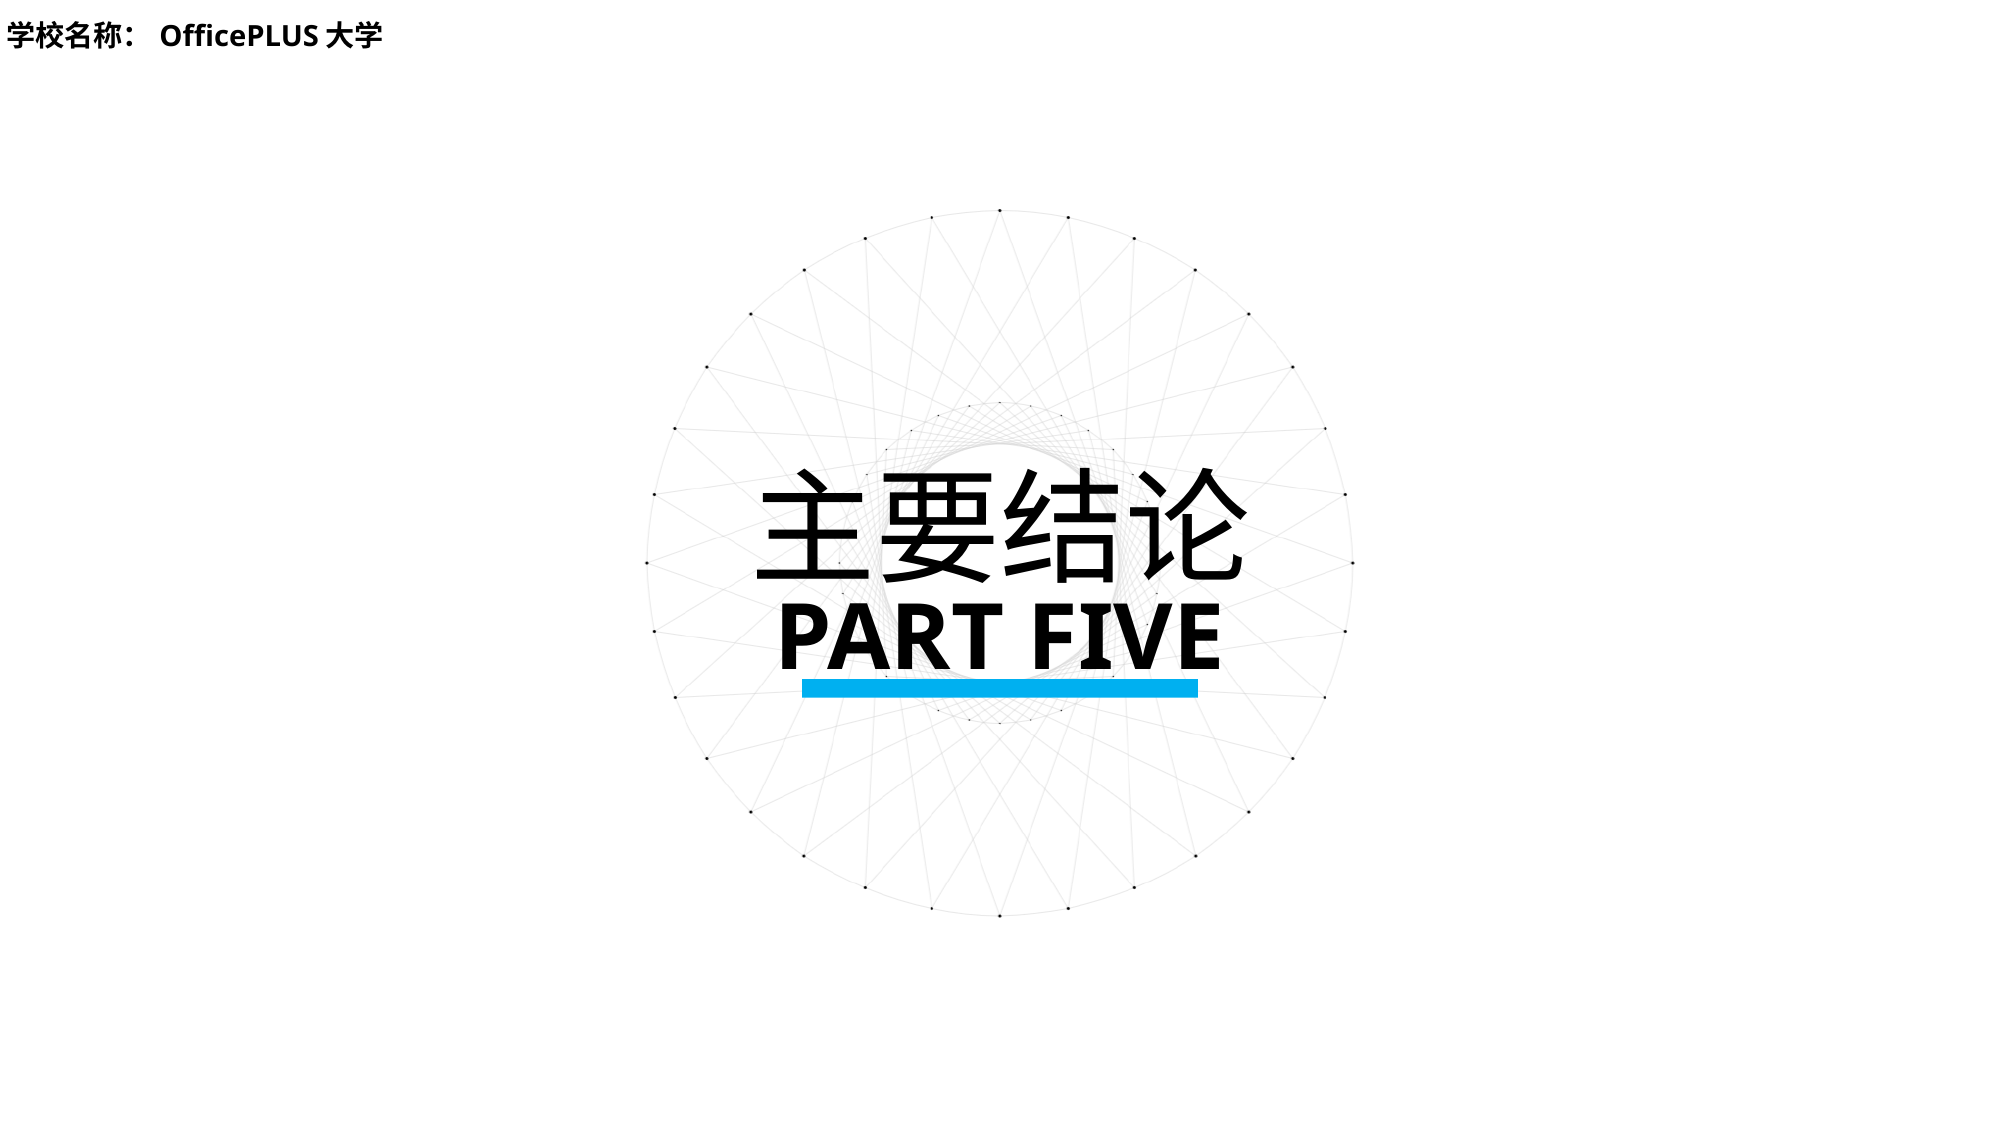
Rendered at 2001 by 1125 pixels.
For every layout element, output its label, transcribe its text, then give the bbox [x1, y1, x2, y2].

picture [636, 445, 1375, 932]
text_box 主要结论 [645, 396, 1355, 607]
picture [676, 193, 1335, 396]
text_box PART FIVE [704, 607, 1296, 696]
text_box [801, 678, 1199, 699]
text_box 学校名称：OfficePLUS大学 [0, 9, 400, 60]
